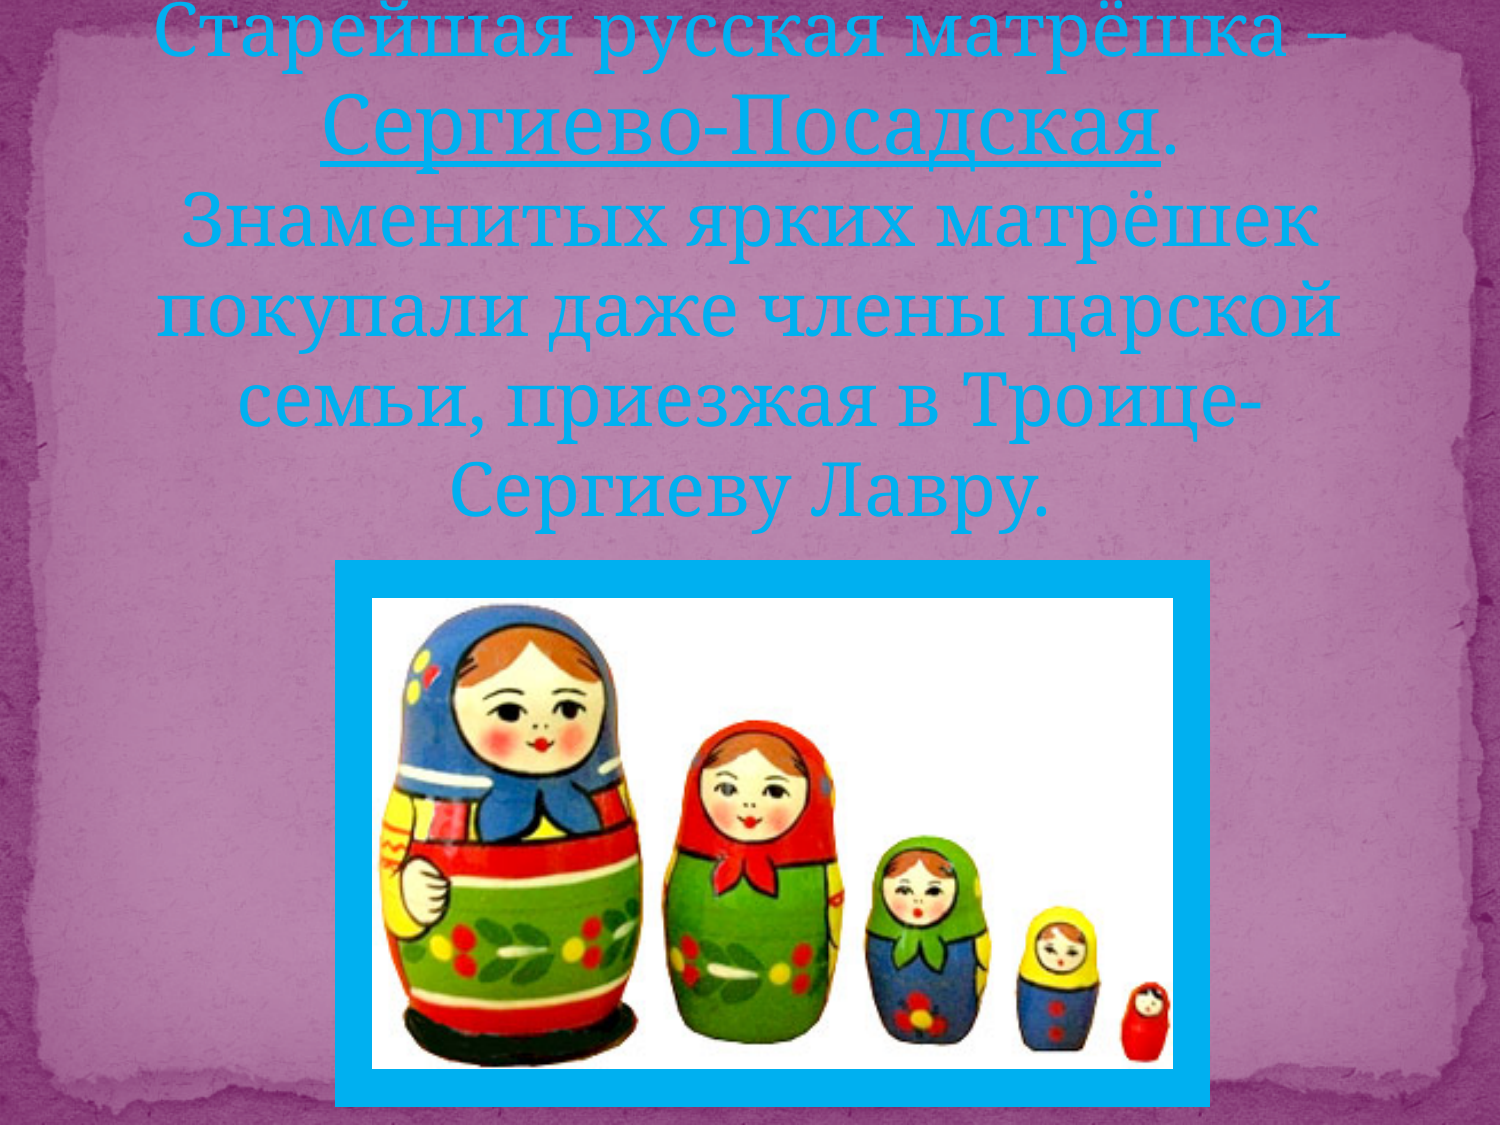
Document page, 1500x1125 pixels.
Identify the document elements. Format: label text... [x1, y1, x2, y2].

picture [373, 599, 1172, 1068]
title Старейшая русская матрёшка – Сергиево-Посадская. Знаменитых ярких матрёшек покупали даже члены царской семьи, приезжая в Троице-Сергиеву Лавру. [74, 24, 1425, 539]
